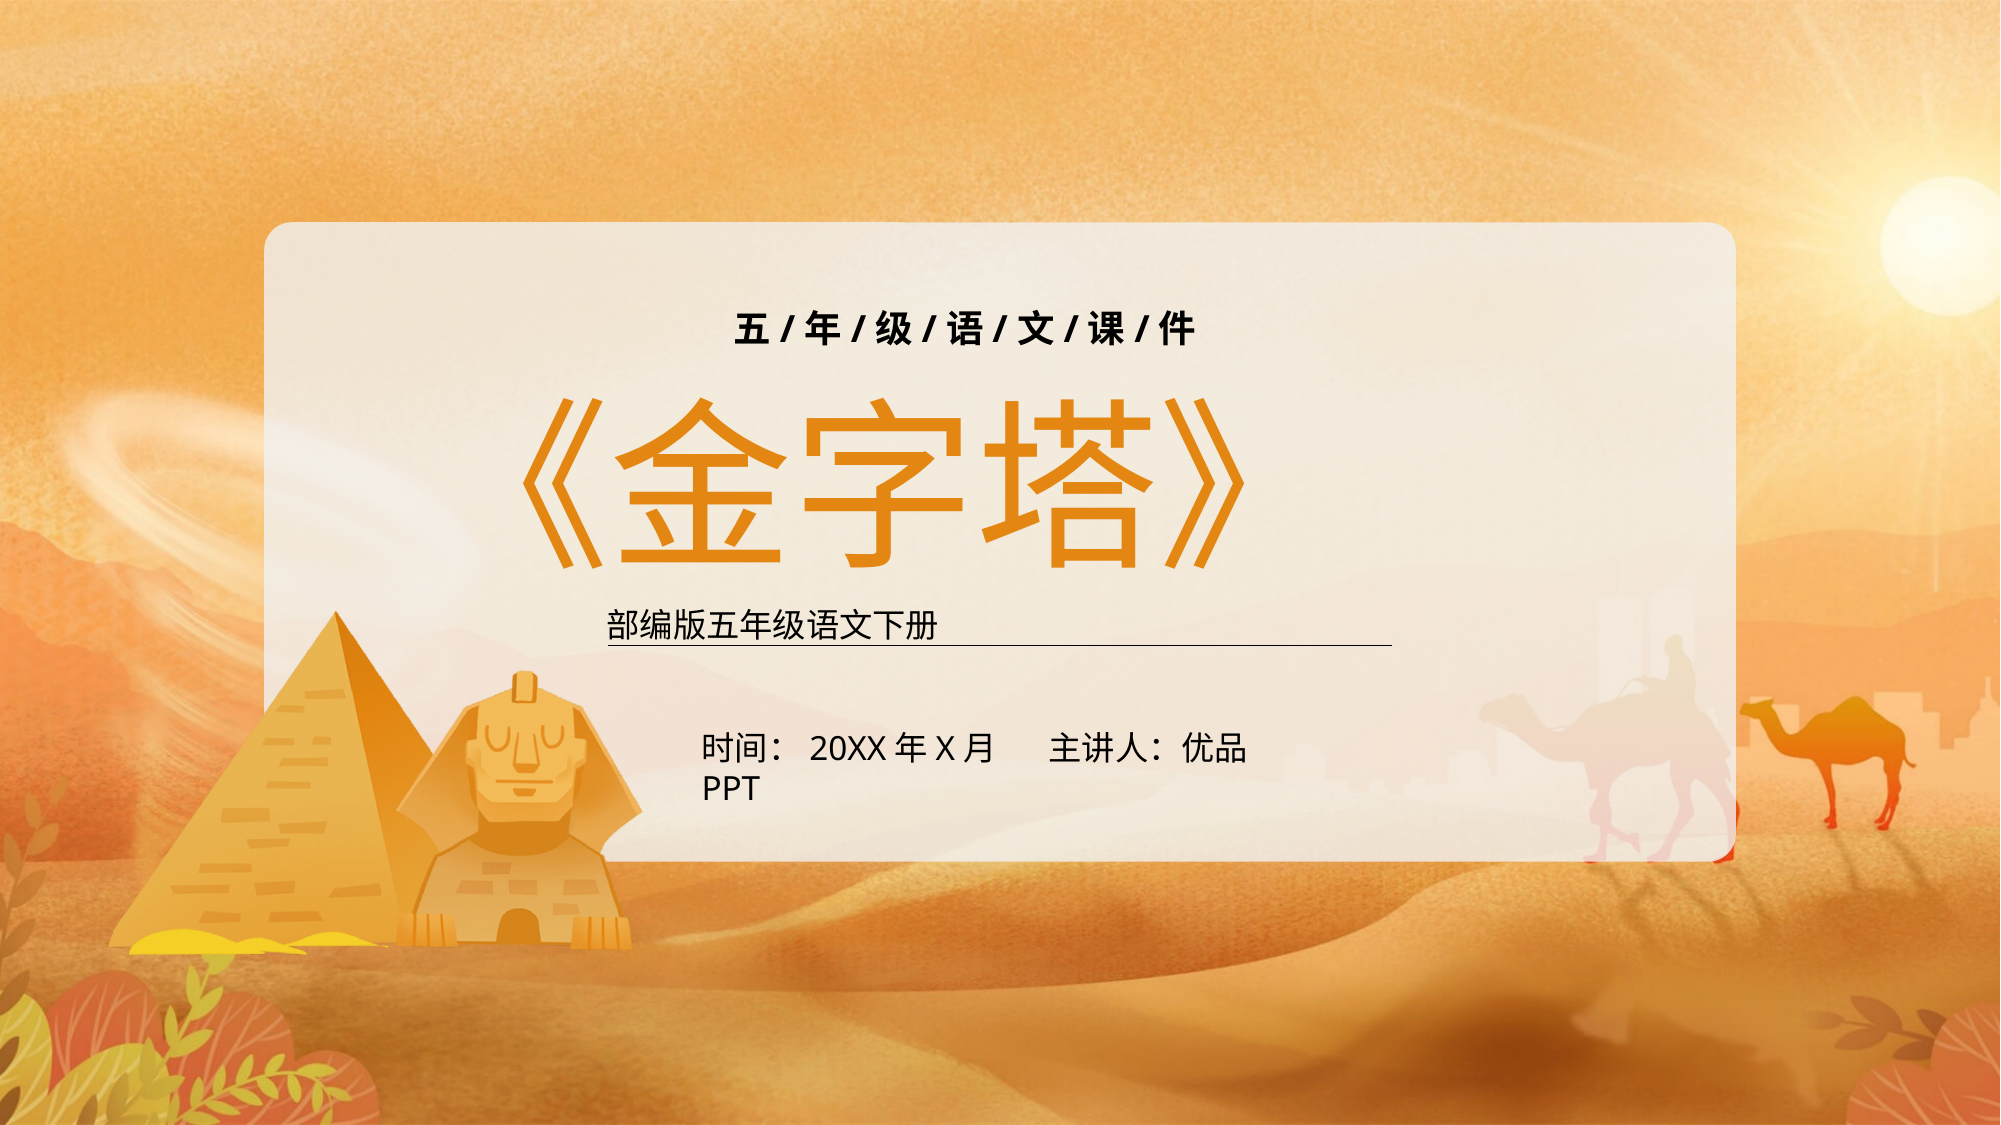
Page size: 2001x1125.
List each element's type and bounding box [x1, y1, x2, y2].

text_box [591, 596, 1408, 653]
picture [0, 0, 2001, 1125]
